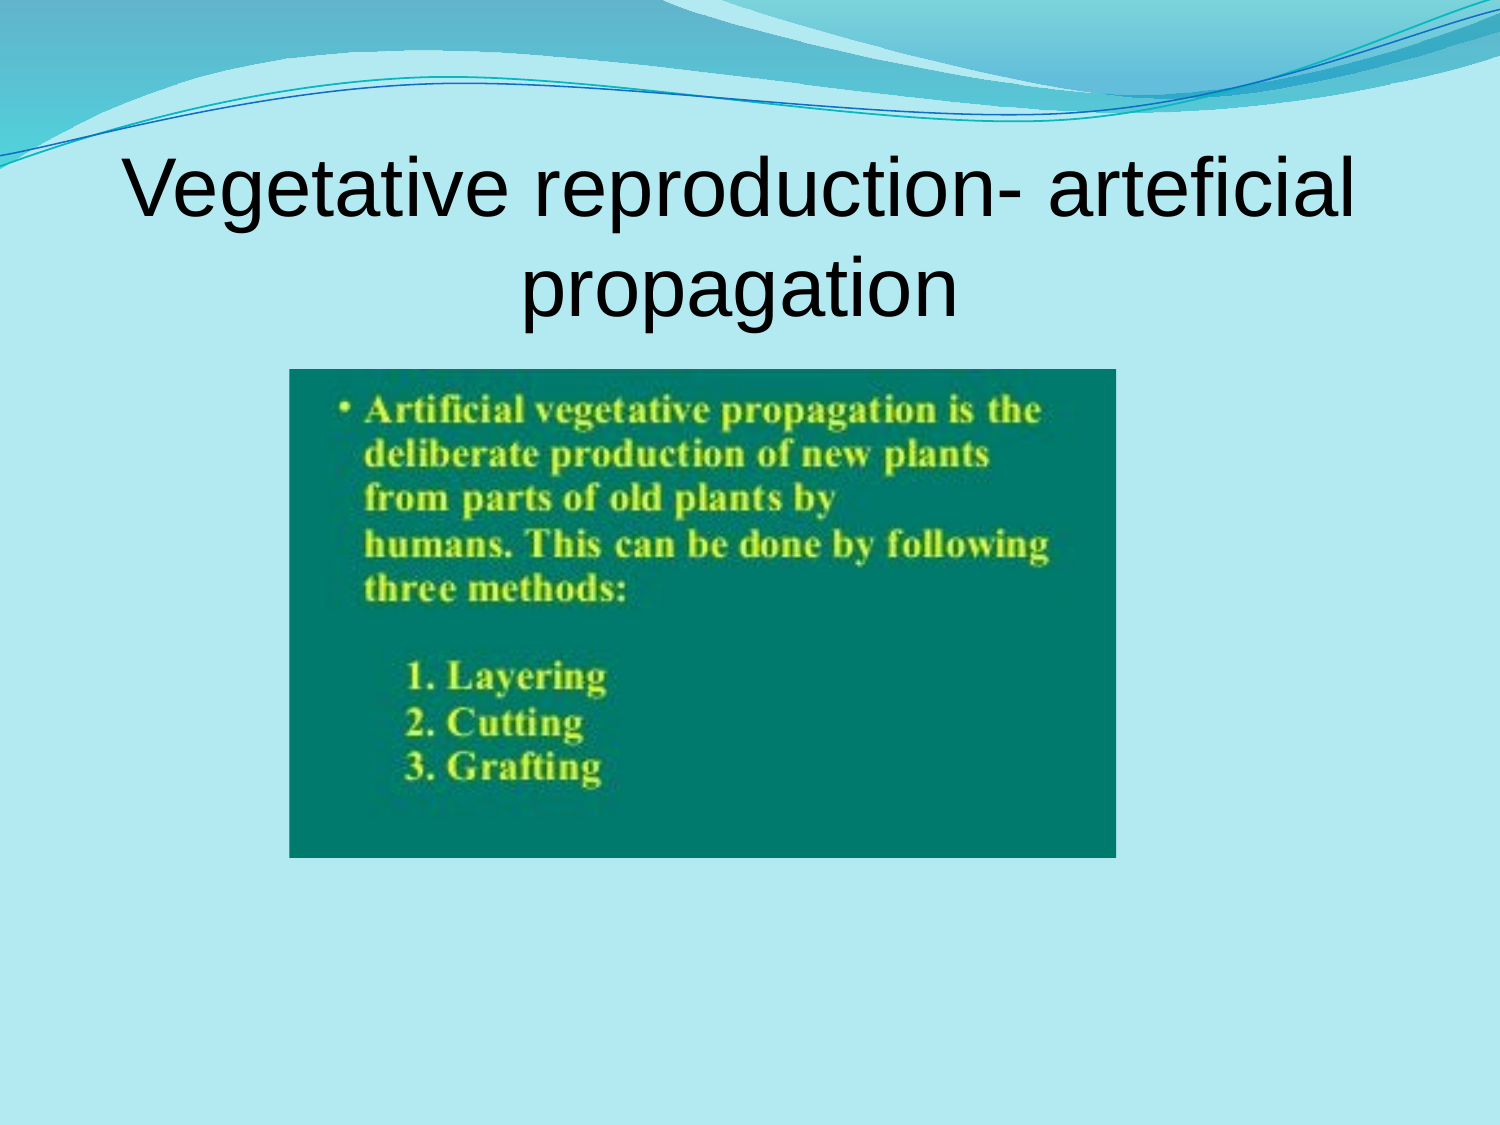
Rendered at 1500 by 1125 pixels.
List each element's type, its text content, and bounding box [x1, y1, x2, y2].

list Vegetative reproduction- arteficial propagation [64, 125, 1416, 362]
picture [288, 369, 1117, 859]
